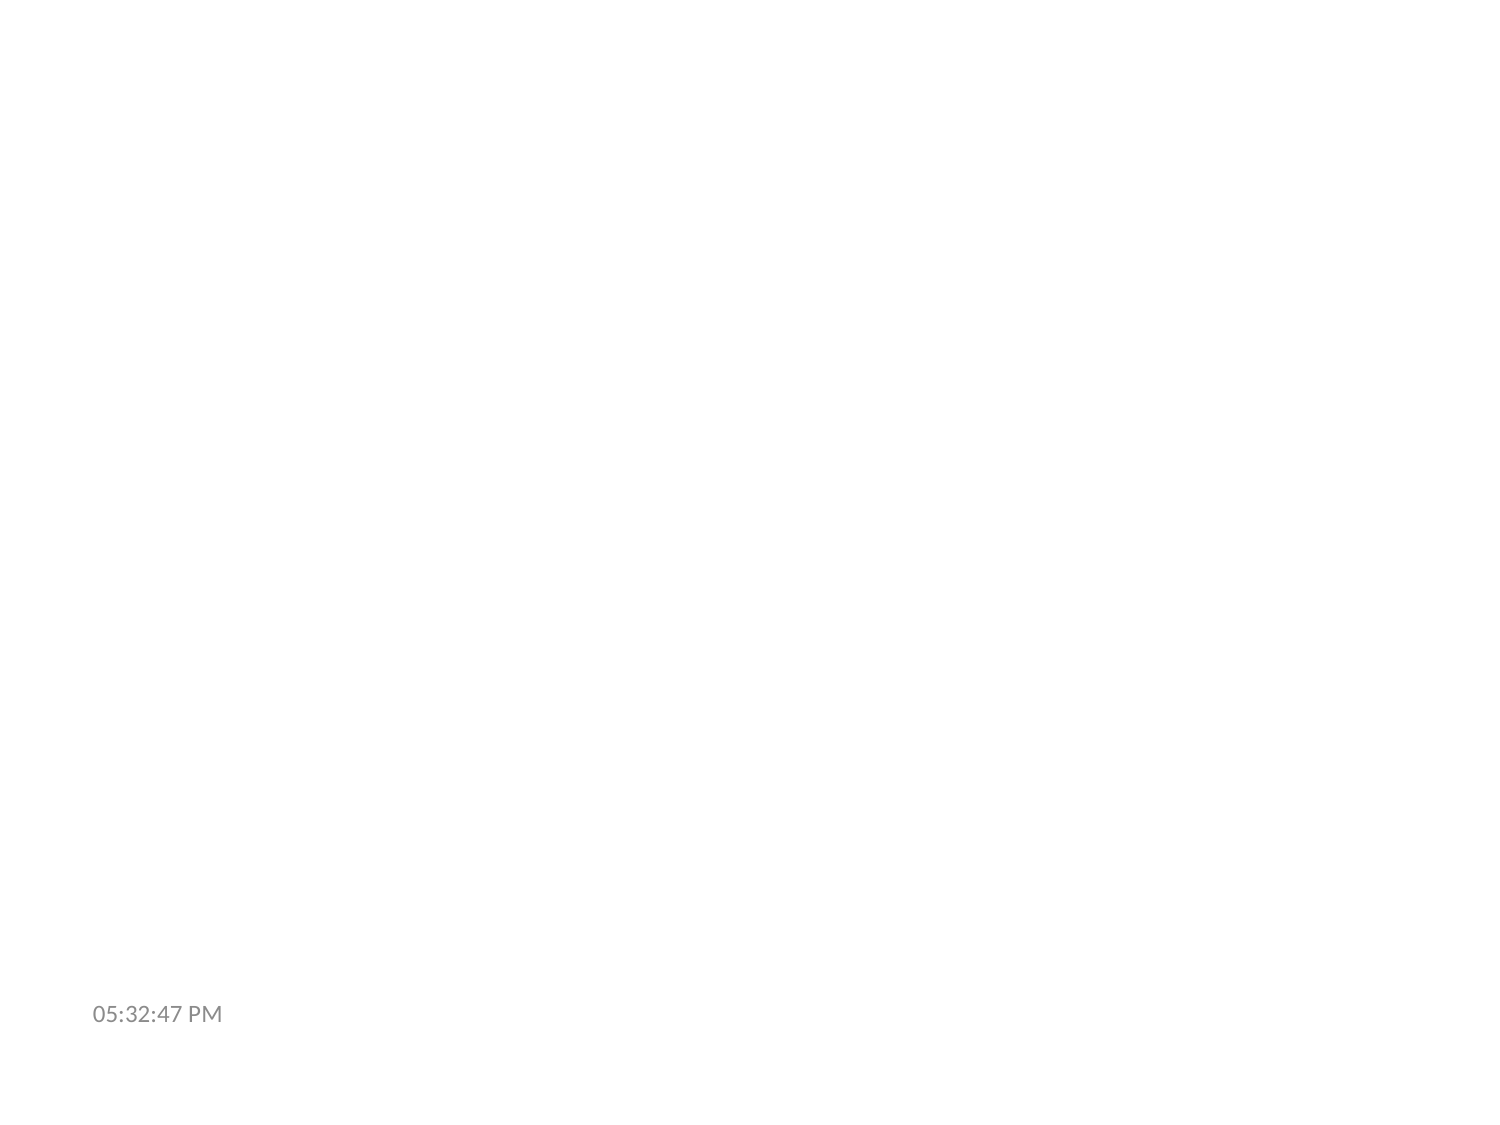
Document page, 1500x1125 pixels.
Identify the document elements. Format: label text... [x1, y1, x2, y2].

text_box 3:35:09 PM [77, 982, 428, 1043]
